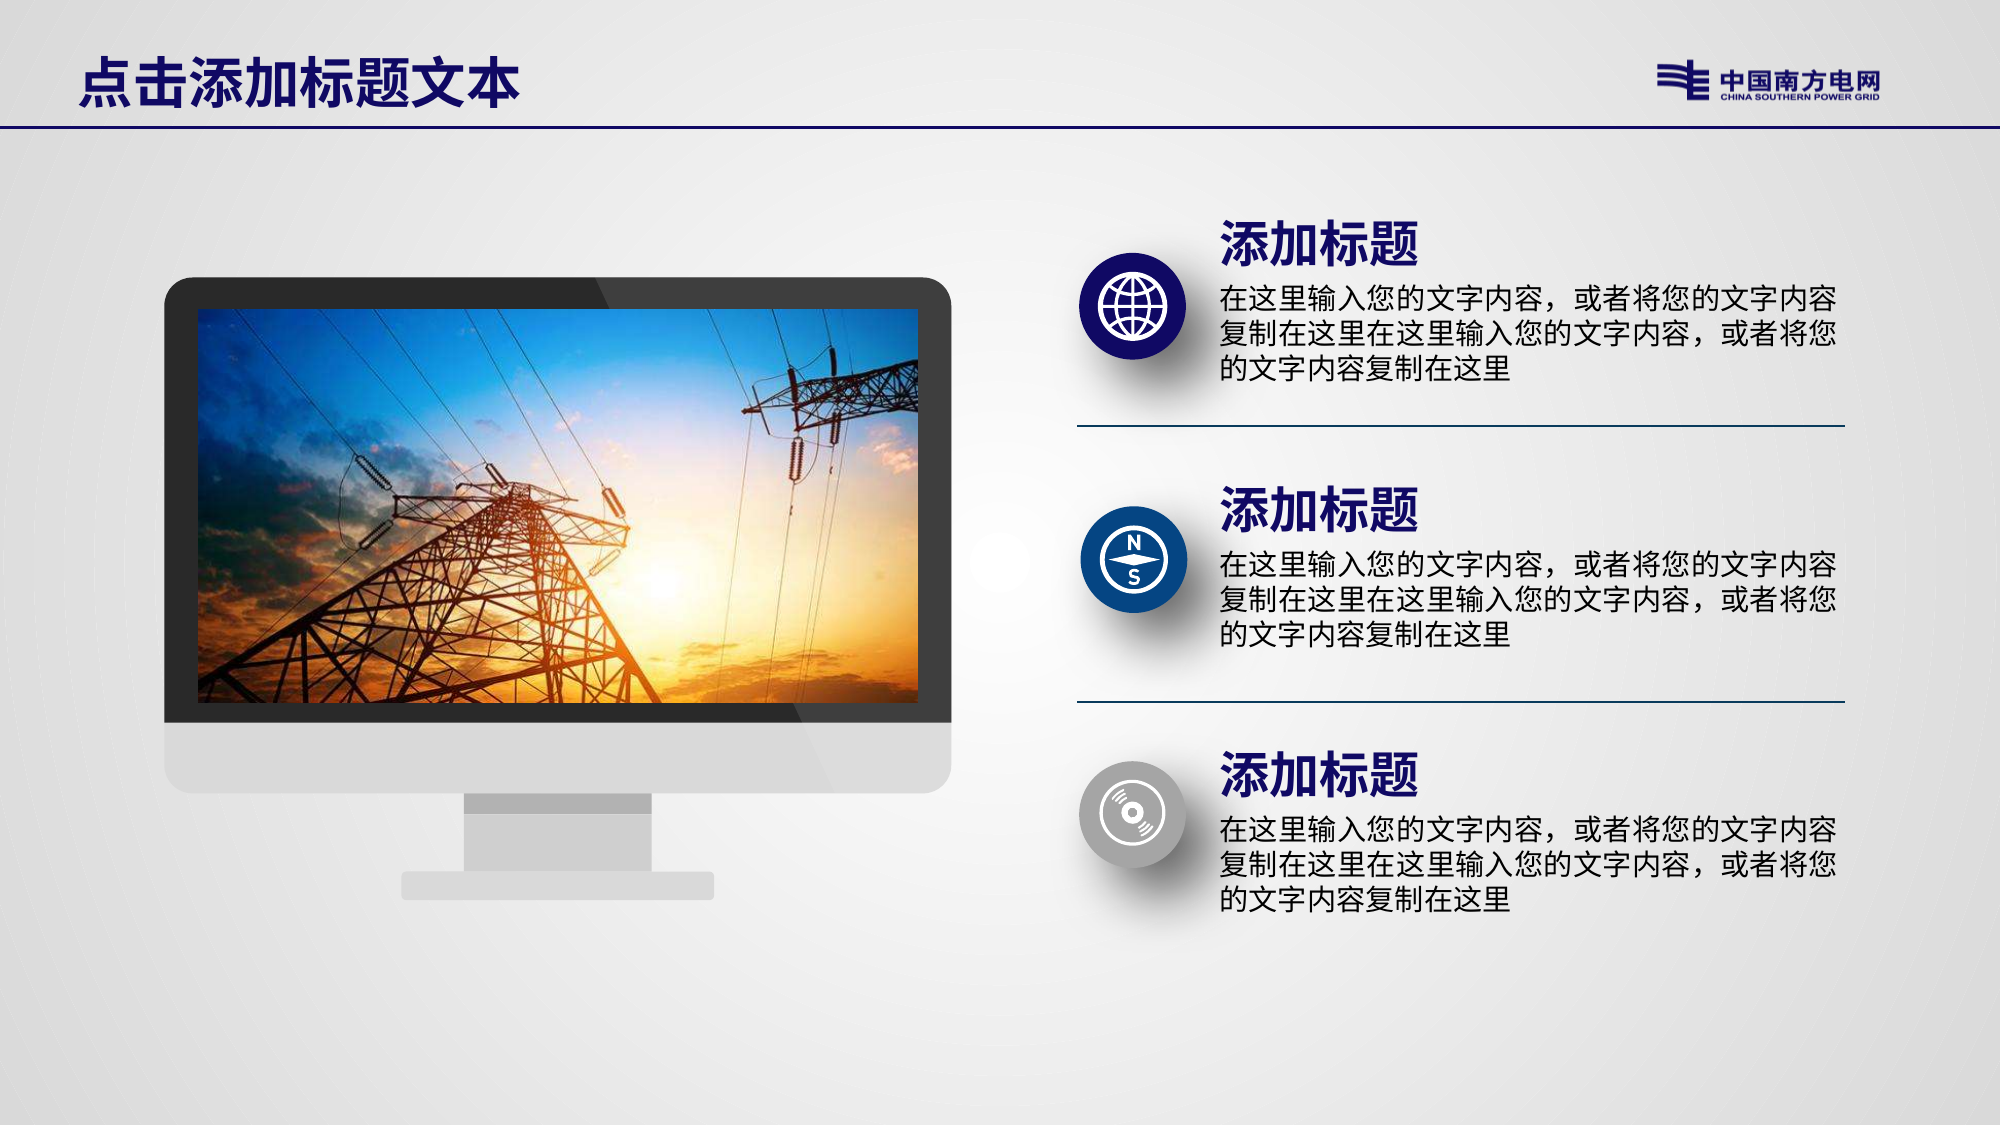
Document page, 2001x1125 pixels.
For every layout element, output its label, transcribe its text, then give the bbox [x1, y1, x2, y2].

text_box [1094, 778, 1171, 851]
picture [198, 309, 918, 703]
text_box 添加标题 [1204, 471, 1483, 538]
text_box [1079, 505, 1189, 615]
text_box [1078, 760, 1187, 870]
text_box 添加标题 [1204, 736, 1483, 803]
text_box 在这里输入您的文字内容，或者将您的文字内容复制在这里在这里输入您的文字内容，或者将您的文字内容复制在这里 [1204, 272, 1854, 393]
text_box 在这里输入您的文字内容，或者将您的文字内容复制在这里在这里输入您的文字内容，或者将您的文字内容复制在这里 [1204, 803, 1854, 924]
text_box [1097, 271, 1168, 341]
picture [1634, 40, 1920, 124]
text_box [1078, 251, 1187, 361]
text_box 点击添加标题文本 [63, 40, 537, 122]
text_box 在这里输入您的文字内容，或者将您的文字内容复制在这里在这里输入您的文字内容，或者将您的文字内容复制在这里 [1204, 538, 1854, 659]
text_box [164, 277, 952, 901]
text_box 添加标题 [1204, 205, 1483, 272]
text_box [1099, 525, 1168, 594]
